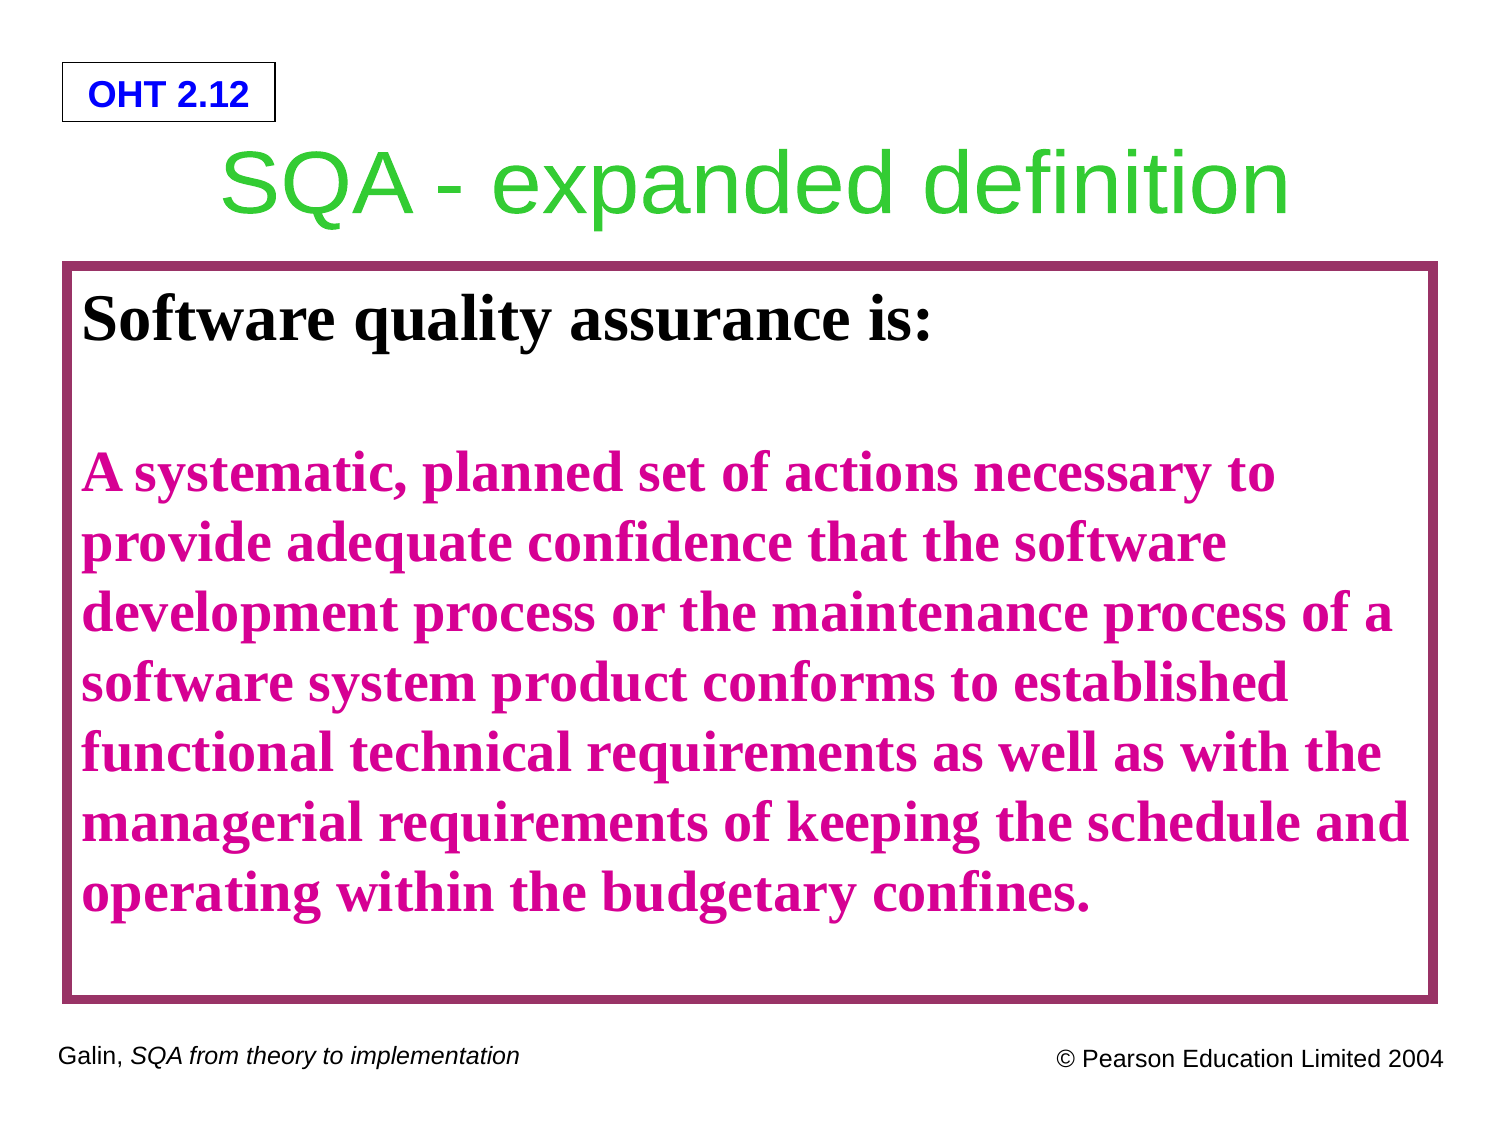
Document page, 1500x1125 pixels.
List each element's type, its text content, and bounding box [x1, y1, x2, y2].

text_box Software quality assurance is: A systematic, planned set of actions necessary to provide adequate confidence that the software development process or the maintenance process of a software system product conforms to established functional technical requirements as well as with the managerial requirements of keeping the schedule and operating within the budgetary confines. [66, 266, 1433, 1000]
